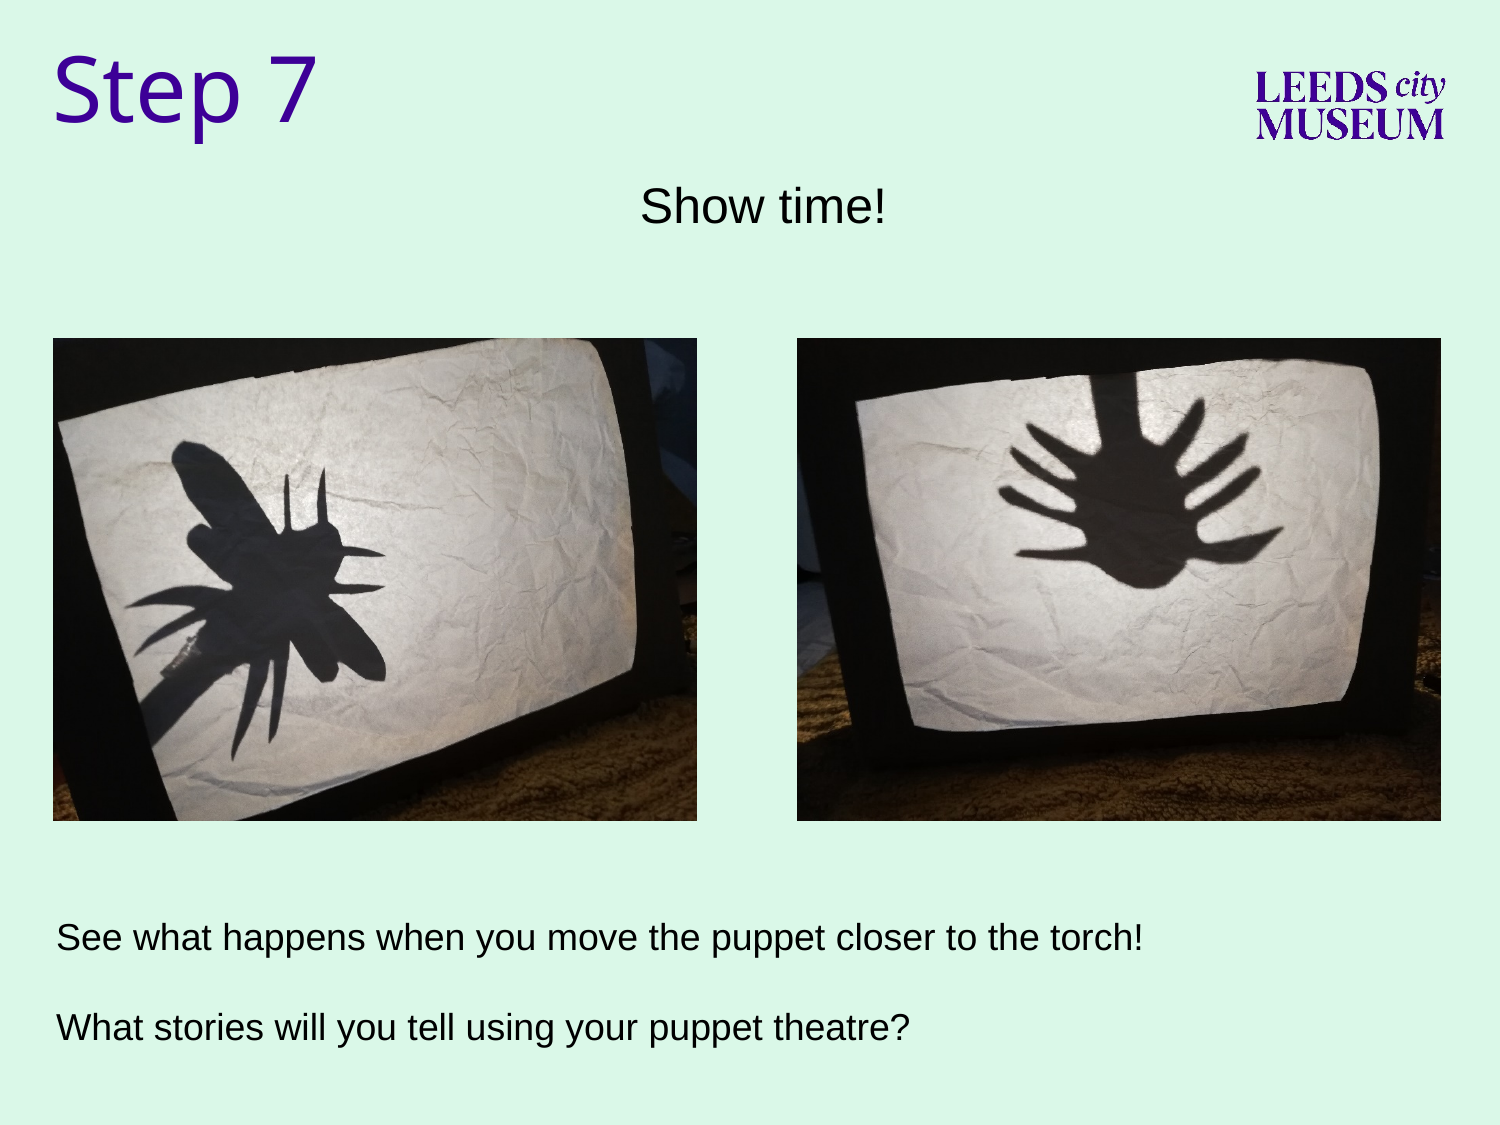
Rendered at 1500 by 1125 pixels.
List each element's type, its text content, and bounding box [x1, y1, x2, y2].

picture [1222, 11, 1479, 199]
title Step 7 [14, 23, 358, 166]
text_box See what happens when you move the puppet closer to the torch! What stories will you tell using your puppet theatre? [41, 905, 1186, 1055]
picture [52, 337, 697, 822]
picture [796, 337, 1442, 822]
text_box Show time! [625, 165, 939, 241]
